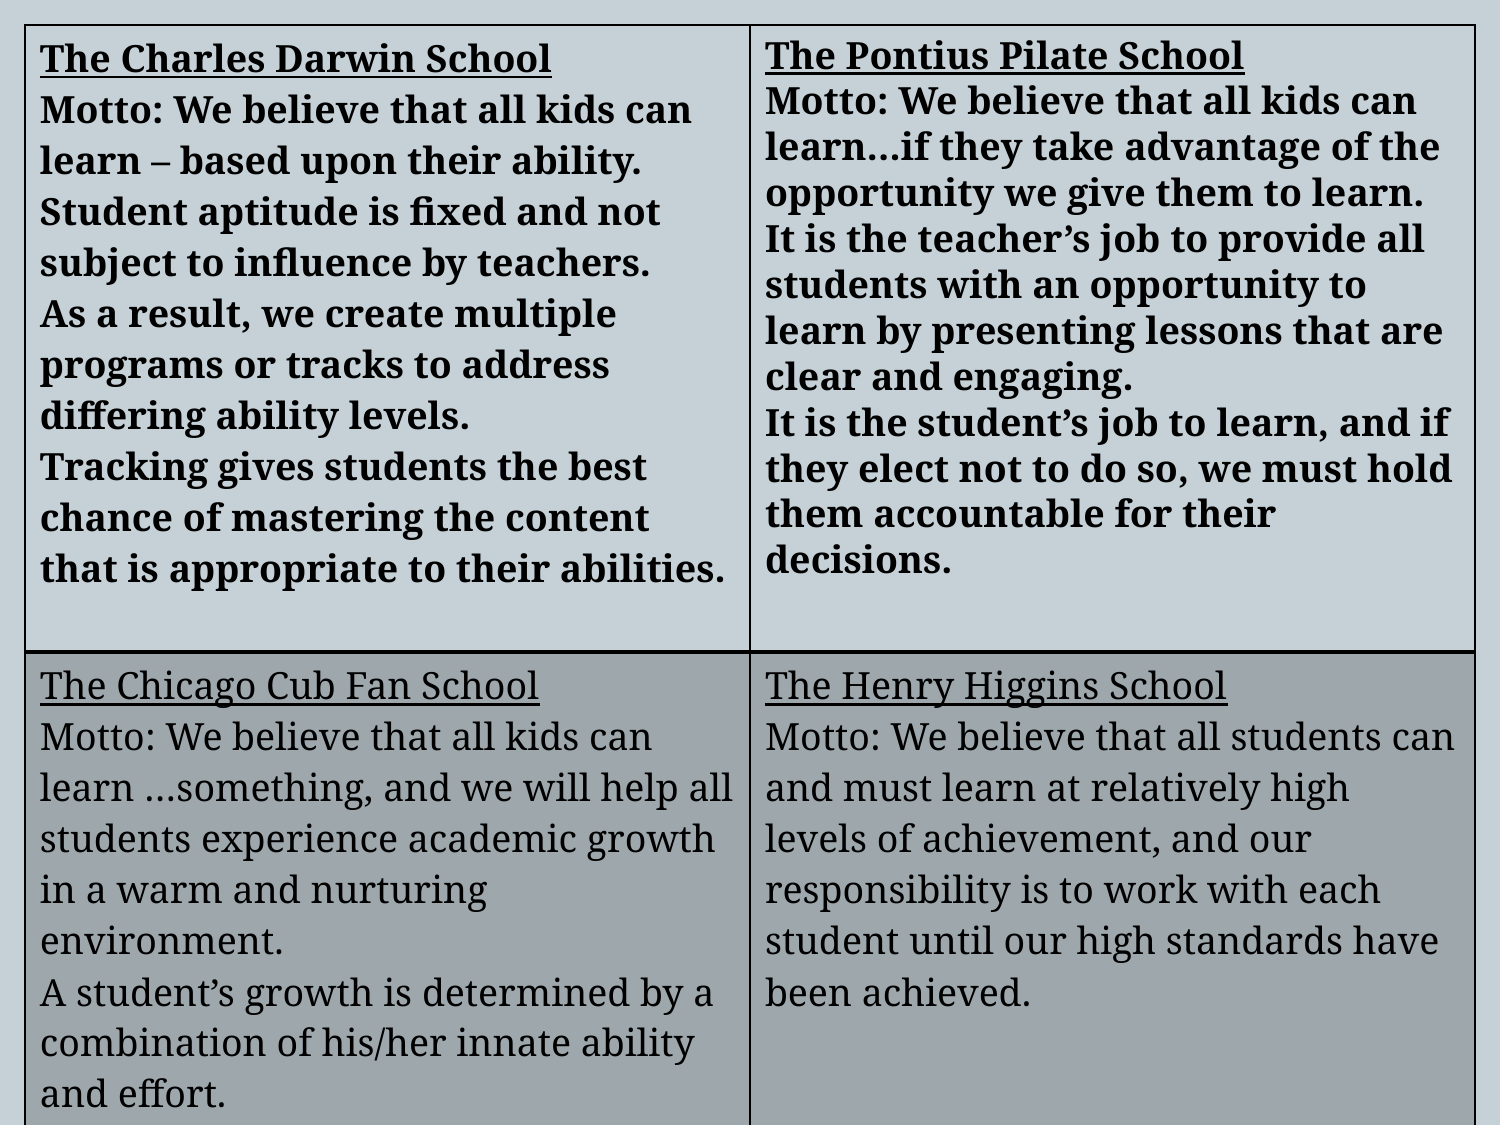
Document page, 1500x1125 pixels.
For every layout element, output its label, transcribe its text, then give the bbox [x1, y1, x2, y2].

table_cell The Henry Higgins School Motto: We believe that all students can and must learn at relatively high levels of achievement, and our responsibility is to work with each student until our high standards have been achieved. [751, 654, 1474, 1125]
table_header The Pontius Pilate School Motto: We believe that all kids can learn…if they take advantage of the opportunity we give them to learn. It is the teacher’s job to provide all students with an opportunity to learn by presenting lessons that are clear and engaging. It is the student’s job to learn, and if they elect not to do so, we must hold them accountable for their decisions. [751, 26, 1474, 650]
table_header The Charles Darwin School Motto: We believe that all kids can learn – based upon their ability. Student aptitude is fixed and not subject to influence by teachers. As a result, we create multiple programs or tracks to address differing ability levels. Tracking gives students the best chance of mastering the content that is appropriate to their abilities. [26, 26, 749, 650]
table_cell The Chicago Cub Fan School Motto: We believe that all kids can learn …something, and we will help all students experience academic growth in a warm and nurturing environment. A student’s growth is determined by a combination of his/her innate ability and effort. Since we have little impact on either, we will create an environment that fosters their sense of well-being and self-esteem. [26, 654, 749, 1125]
